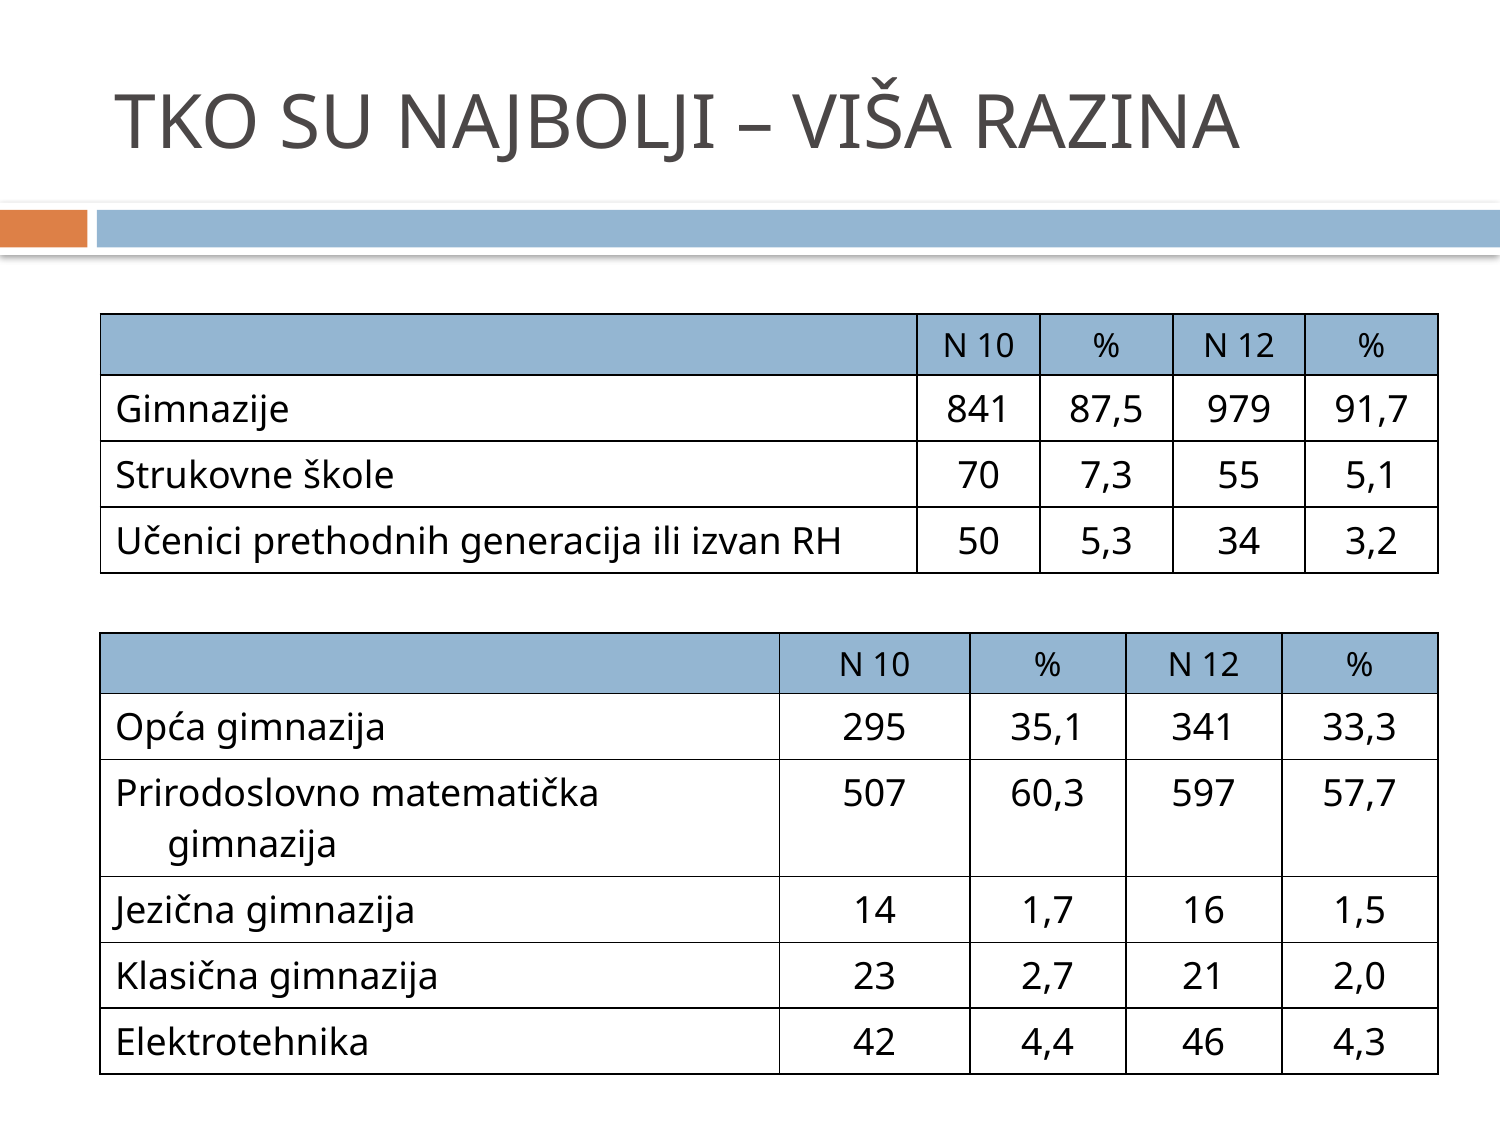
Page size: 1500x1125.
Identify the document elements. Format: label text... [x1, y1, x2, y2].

table_header N 10 [918, 315, 1039, 374]
table_cell Klasična gimnazija [101, 943, 779, 1007]
table_cell 4,3 [1283, 1009, 1437, 1073]
table_cell 55 [1174, 442, 1304, 506]
table_cell 2,0 [1283, 943, 1437, 1007]
table_cell 23 [780, 943, 969, 1007]
table_cell 16 [1127, 877, 1281, 942]
table_cell 87,5 [1041, 376, 1172, 440]
table_cell 91,7 [1306, 376, 1437, 440]
table_cell Strukovne škole [101, 442, 916, 506]
table_cell 2,7 [971, 943, 1125, 1007]
table_cell Prirodoslovno matematička gimnazija [101, 760, 779, 876]
table_cell 841 [918, 376, 1039, 440]
table_cell 341 [1127, 694, 1281, 759]
table_cell 979 [1174, 376, 1304, 440]
table_cell 70 [918, 442, 1039, 506]
table_cell 34 [1174, 508, 1304, 572]
table_cell Učenici prethodnih generacija ili izvan RH [101, 508, 916, 572]
table_header % [1283, 634, 1437, 693]
table_cell 3,2 [1306, 508, 1437, 572]
table_header [101, 634, 779, 693]
table_header % [1041, 315, 1172, 374]
table_cell Elektrotehnika [101, 1009, 779, 1073]
table_cell 50 [918, 508, 1039, 572]
table_cell Opća gimnazija [101, 694, 779, 759]
table_cell 1,5 [1283, 877, 1437, 942]
title TKO SU NAJBOLJI – VIŠA RAZINA [99, 17, 1438, 221]
table_cell 295 [780, 694, 969, 759]
table_header N 10 [780, 634, 969, 693]
table_header N 12 [1127, 634, 1281, 693]
table_cell 4,4 [971, 1009, 1125, 1073]
table_cell 597 [1127, 760, 1281, 876]
table_header % [1306, 315, 1437, 374]
table_cell 14 [780, 877, 969, 942]
table_header [101, 315, 916, 374]
table_cell 60,3 [971, 760, 1125, 876]
table_cell 46 [1127, 1009, 1281, 1073]
table_cell 57,7 [1283, 760, 1437, 876]
table_cell Gimnazije [101, 376, 916, 440]
table_cell 35,1 [971, 694, 1125, 759]
table_cell 1,7 [971, 877, 1125, 942]
table_cell 7,3 [1041, 442, 1172, 506]
table_header N 12 [1174, 315, 1304, 374]
table_cell Jezična gimnazija [101, 877, 779, 942]
table_cell 33,3 [1283, 694, 1437, 759]
table_cell 21 [1127, 943, 1281, 1007]
table_cell 5,3 [1041, 508, 1172, 572]
table_cell 5,1 [1306, 442, 1437, 506]
table_cell 507 [780, 760, 969, 876]
table_cell 42 [780, 1009, 969, 1073]
table_header % [971, 634, 1125, 693]
